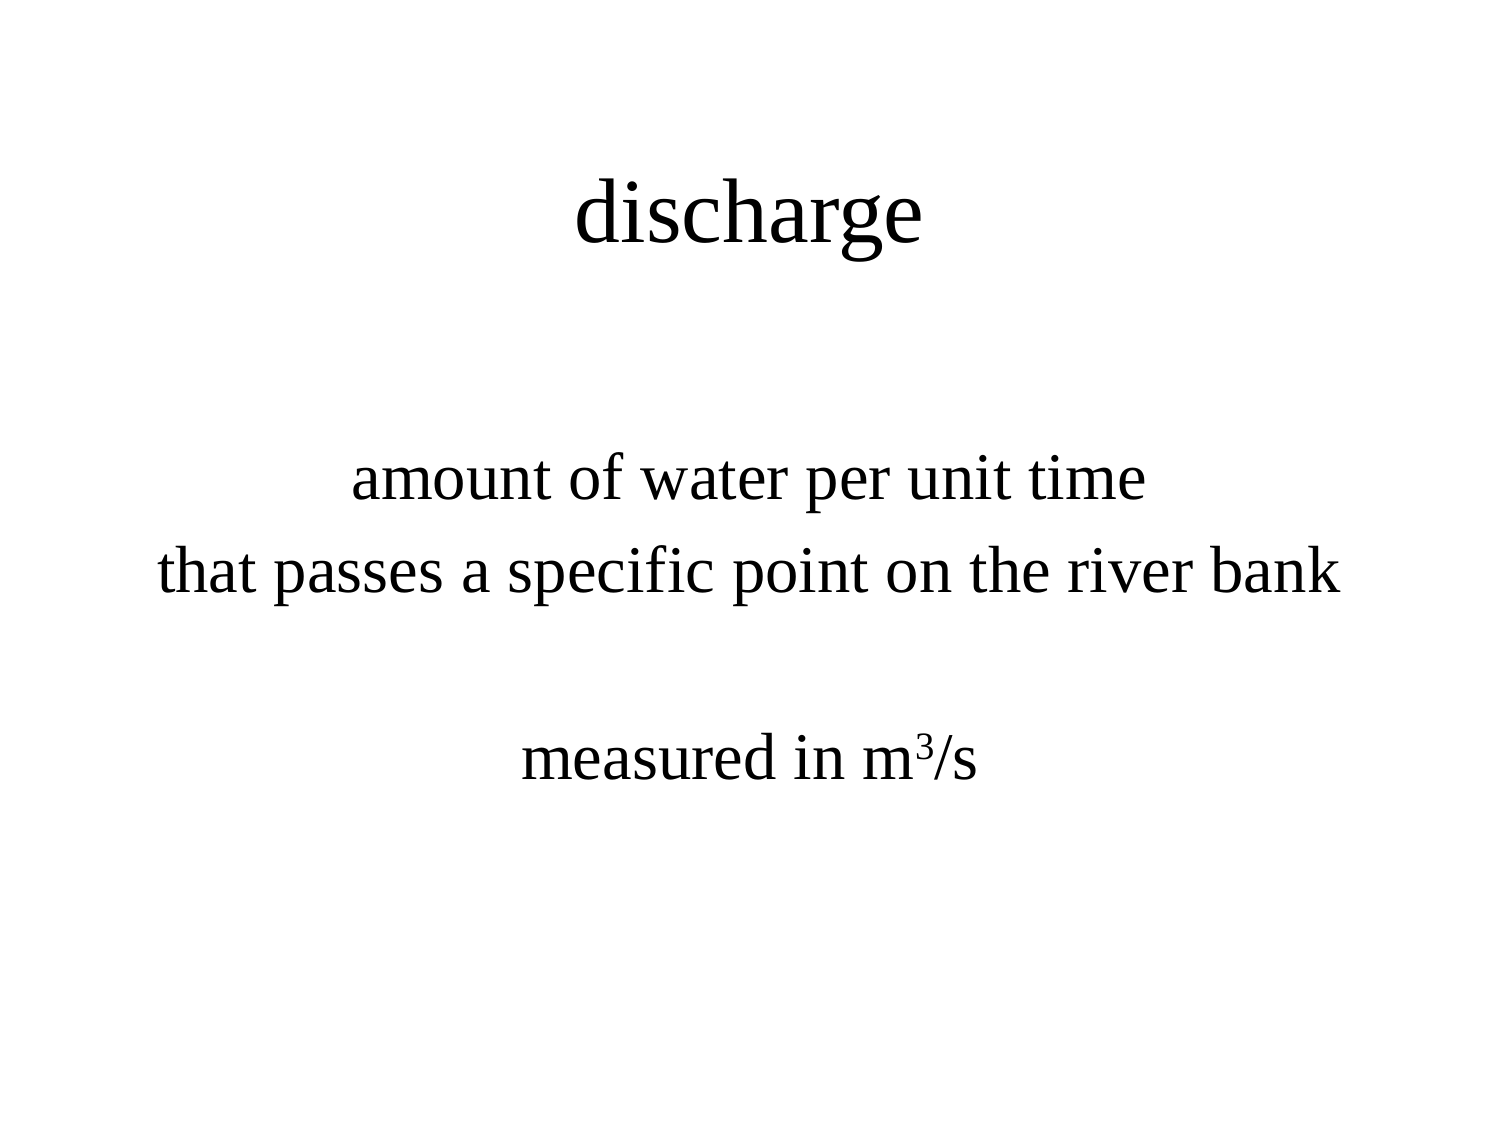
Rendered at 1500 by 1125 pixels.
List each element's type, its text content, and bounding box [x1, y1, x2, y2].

list amount of water per unit time that passes a specific point on the river bank measured in m3/s [75, 425, 1425, 838]
title discharge [75, 112, 1425, 300]
